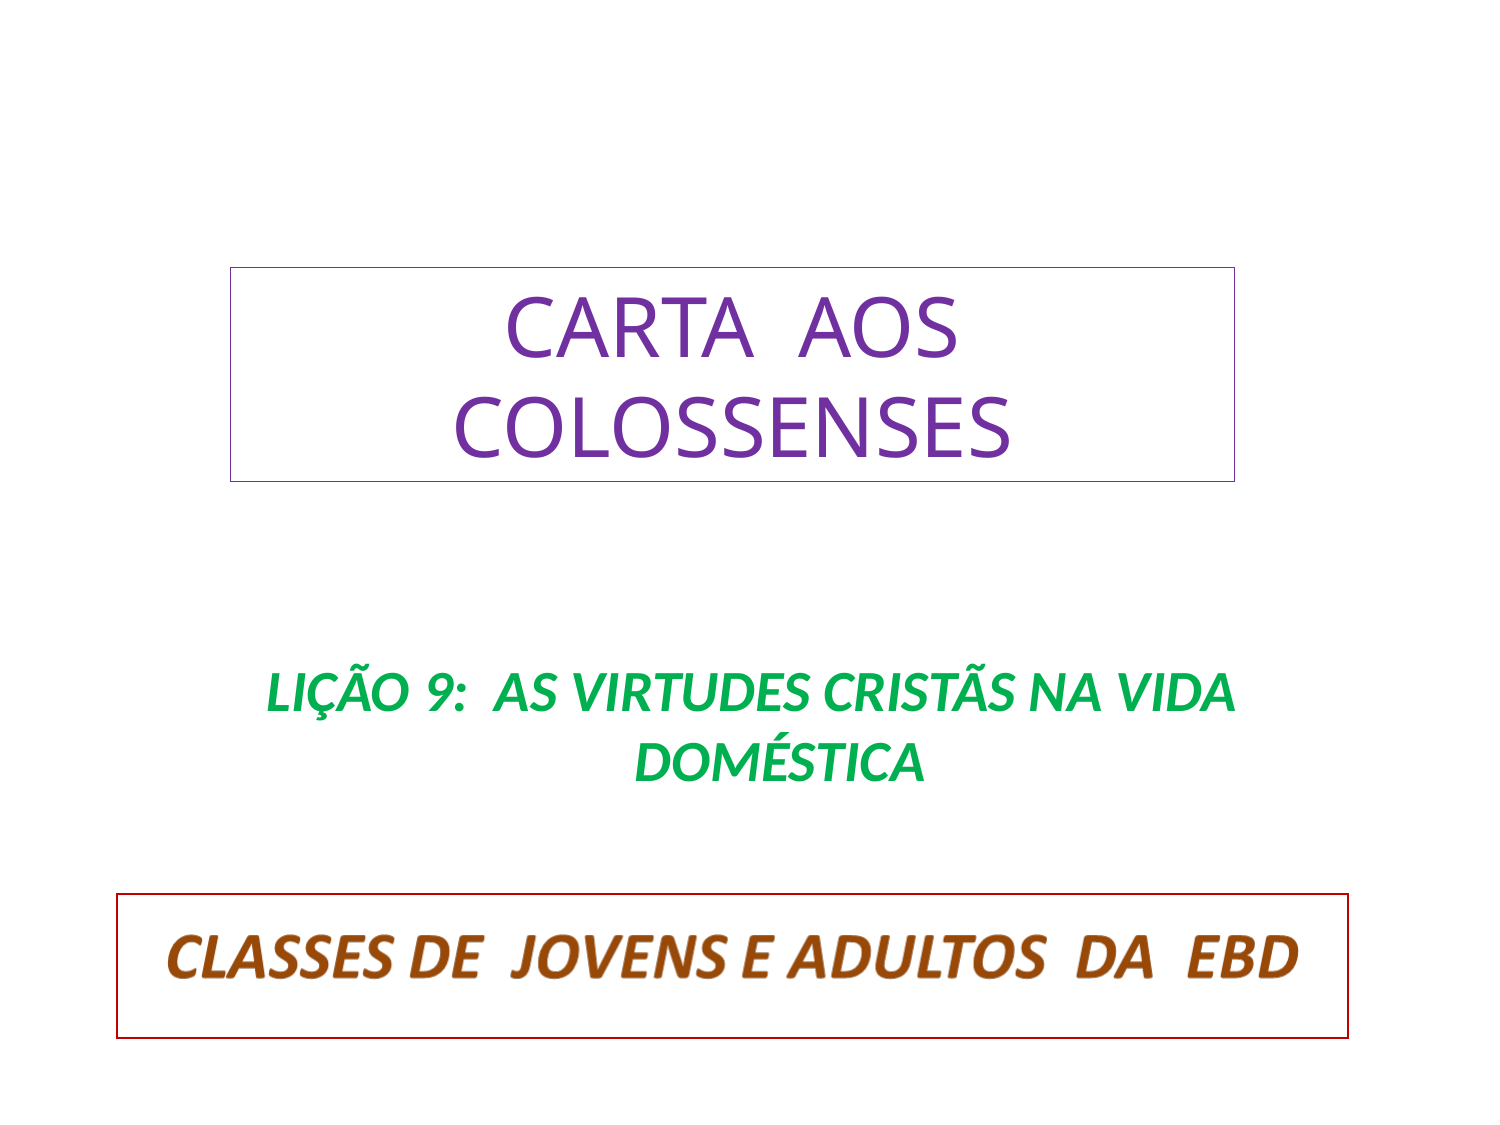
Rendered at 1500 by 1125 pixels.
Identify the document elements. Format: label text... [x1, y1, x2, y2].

subtitle LIÇÃO 9: AS VIRTUDES CRISTÃS NA VIDA DOMÉSTICA [155, 645, 1349, 795]
picture [115, 892, 1349, 1039]
text_box CARTA AOS COLOSSENSES [230, 267, 1235, 482]
